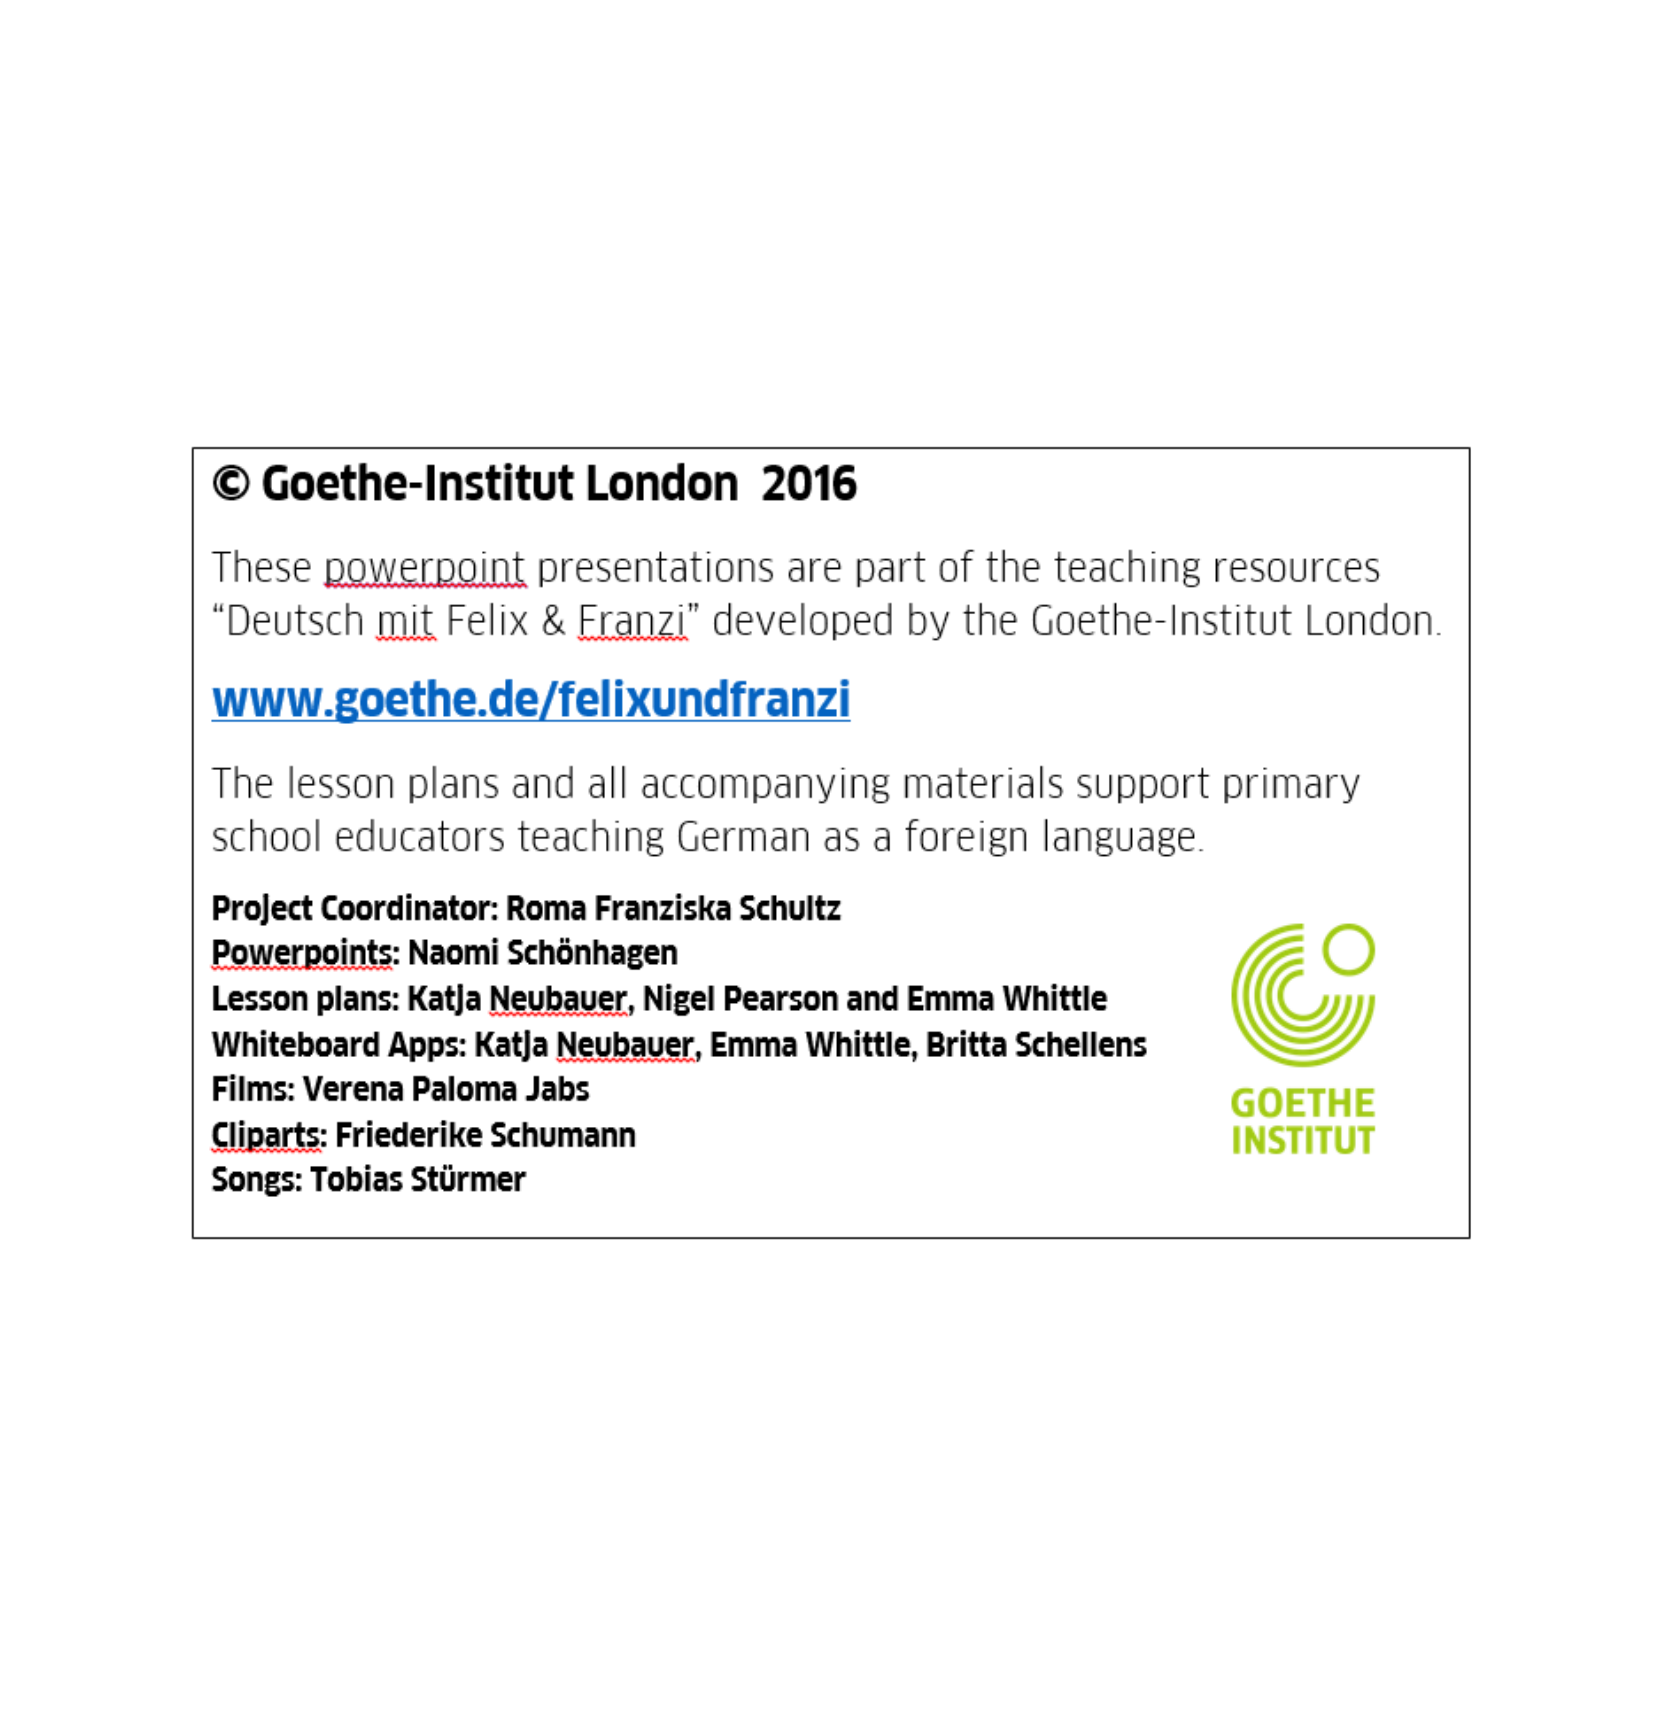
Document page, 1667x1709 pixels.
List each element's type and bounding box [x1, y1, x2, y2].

picture [112, 381, 1554, 1316]
